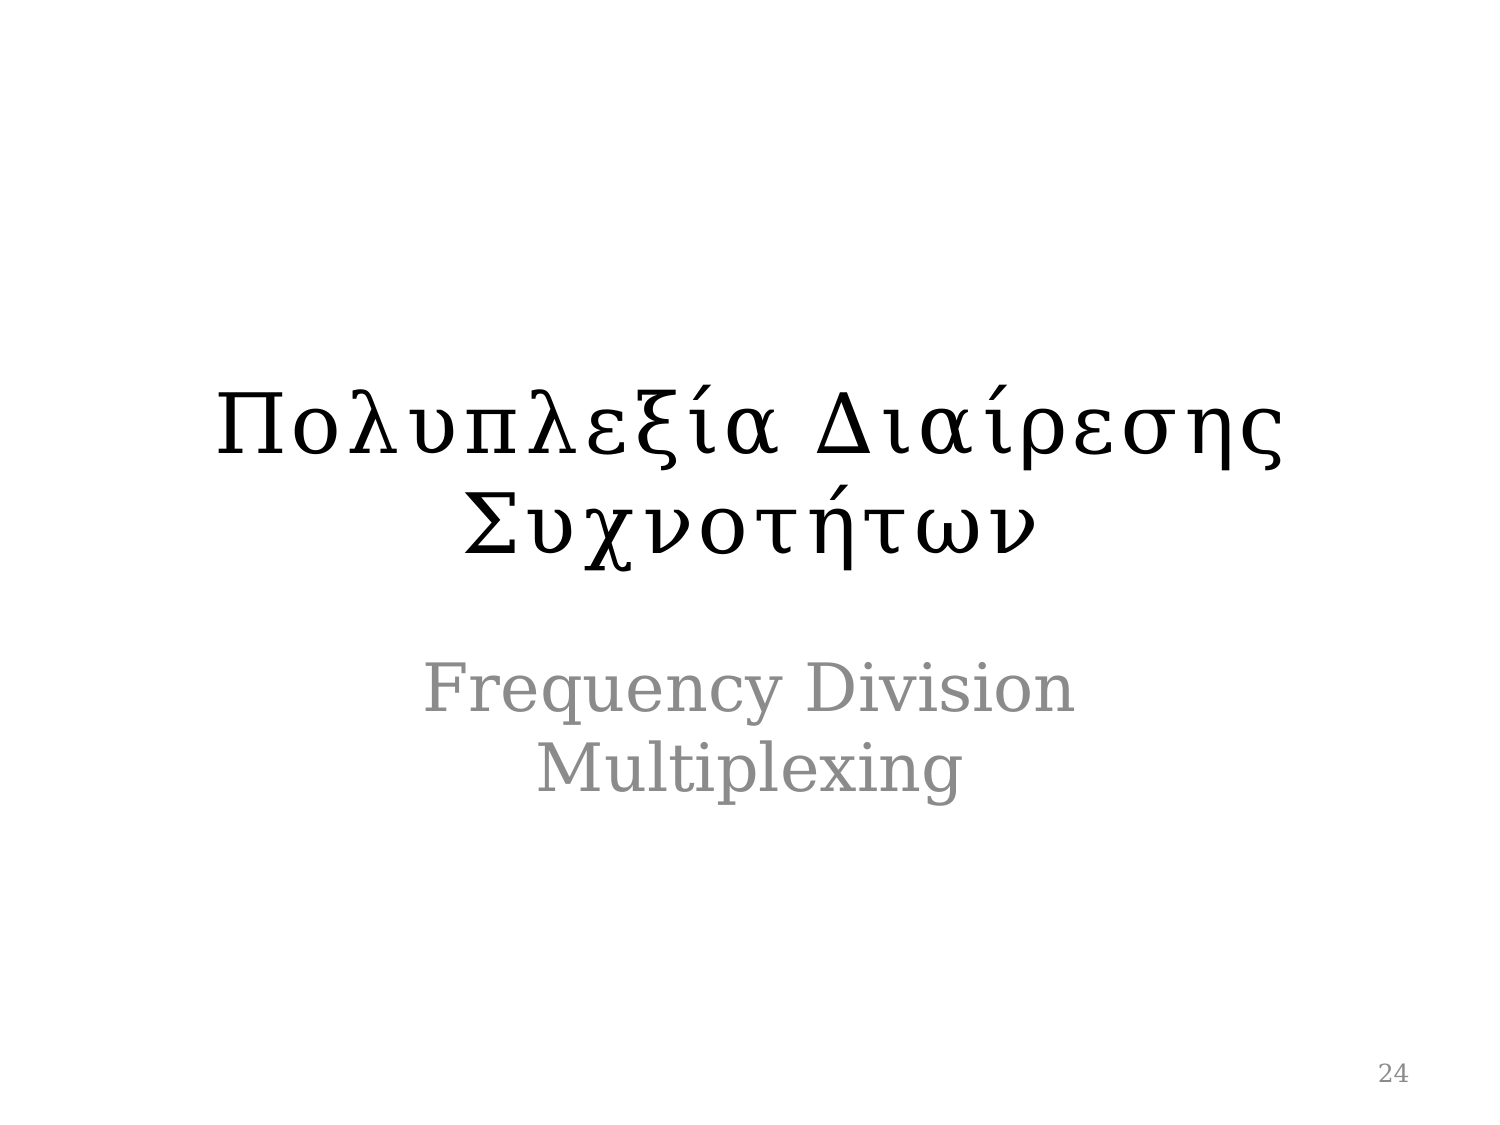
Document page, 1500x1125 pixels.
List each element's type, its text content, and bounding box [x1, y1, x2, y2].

slide_number 24 [1074, 1042, 1425, 1103]
title Πολυπλεξία Διαίρεσης Συχνοτήτων [112, 349, 1388, 591]
subtitle Frequency Division Multiplexing [225, 637, 1275, 925]
